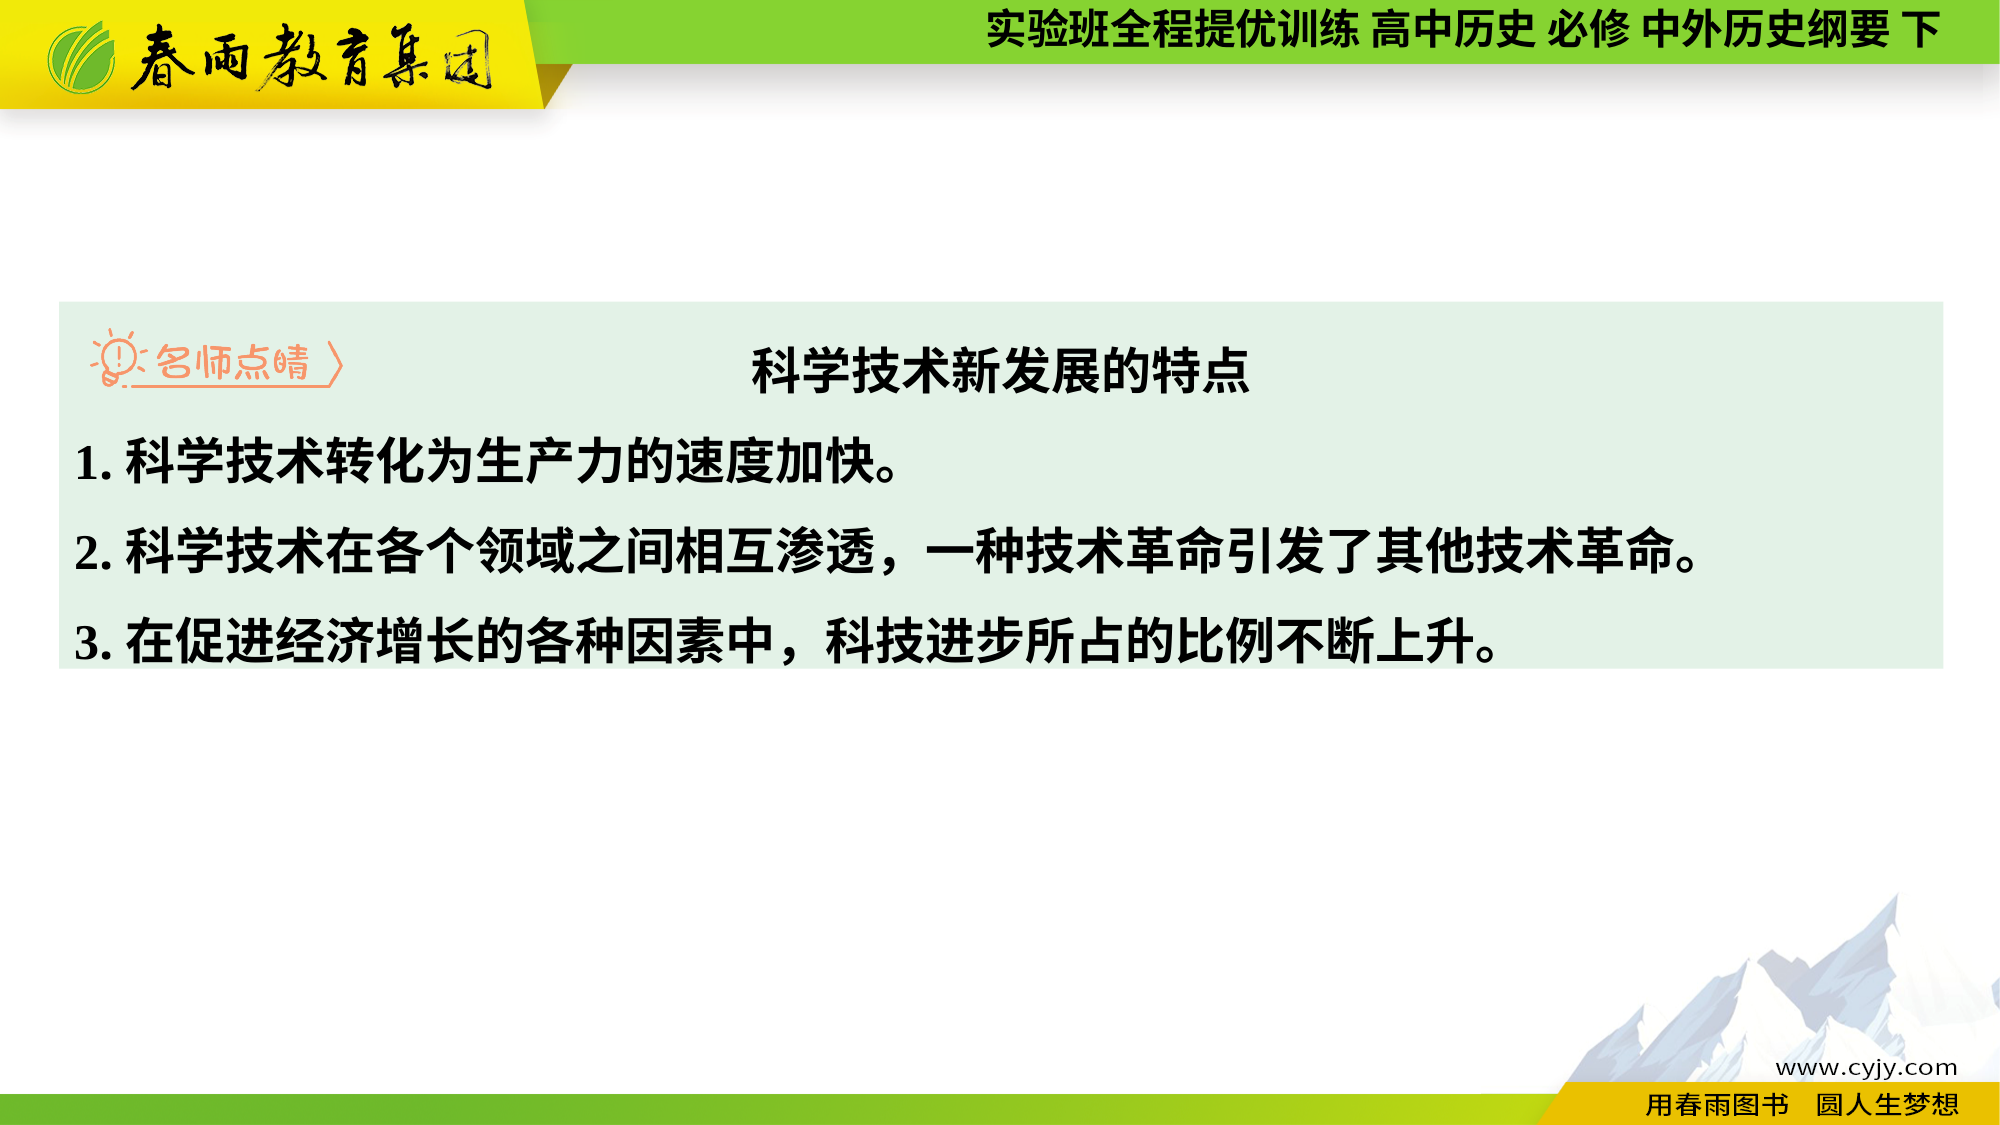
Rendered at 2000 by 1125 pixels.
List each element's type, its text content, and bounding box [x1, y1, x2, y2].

picture [0, 0, 2000, 1125]
list 科学技术新发展的特点 1.科学技术转化为生产力的速度加快。 2.科学技术在各个领域之间相互渗透，一种技术革命引发了其他技术革命。 3.在促进经济增长的各种因素中，科技进步所占的比例不断上升。 [59, 301, 1944, 669]
